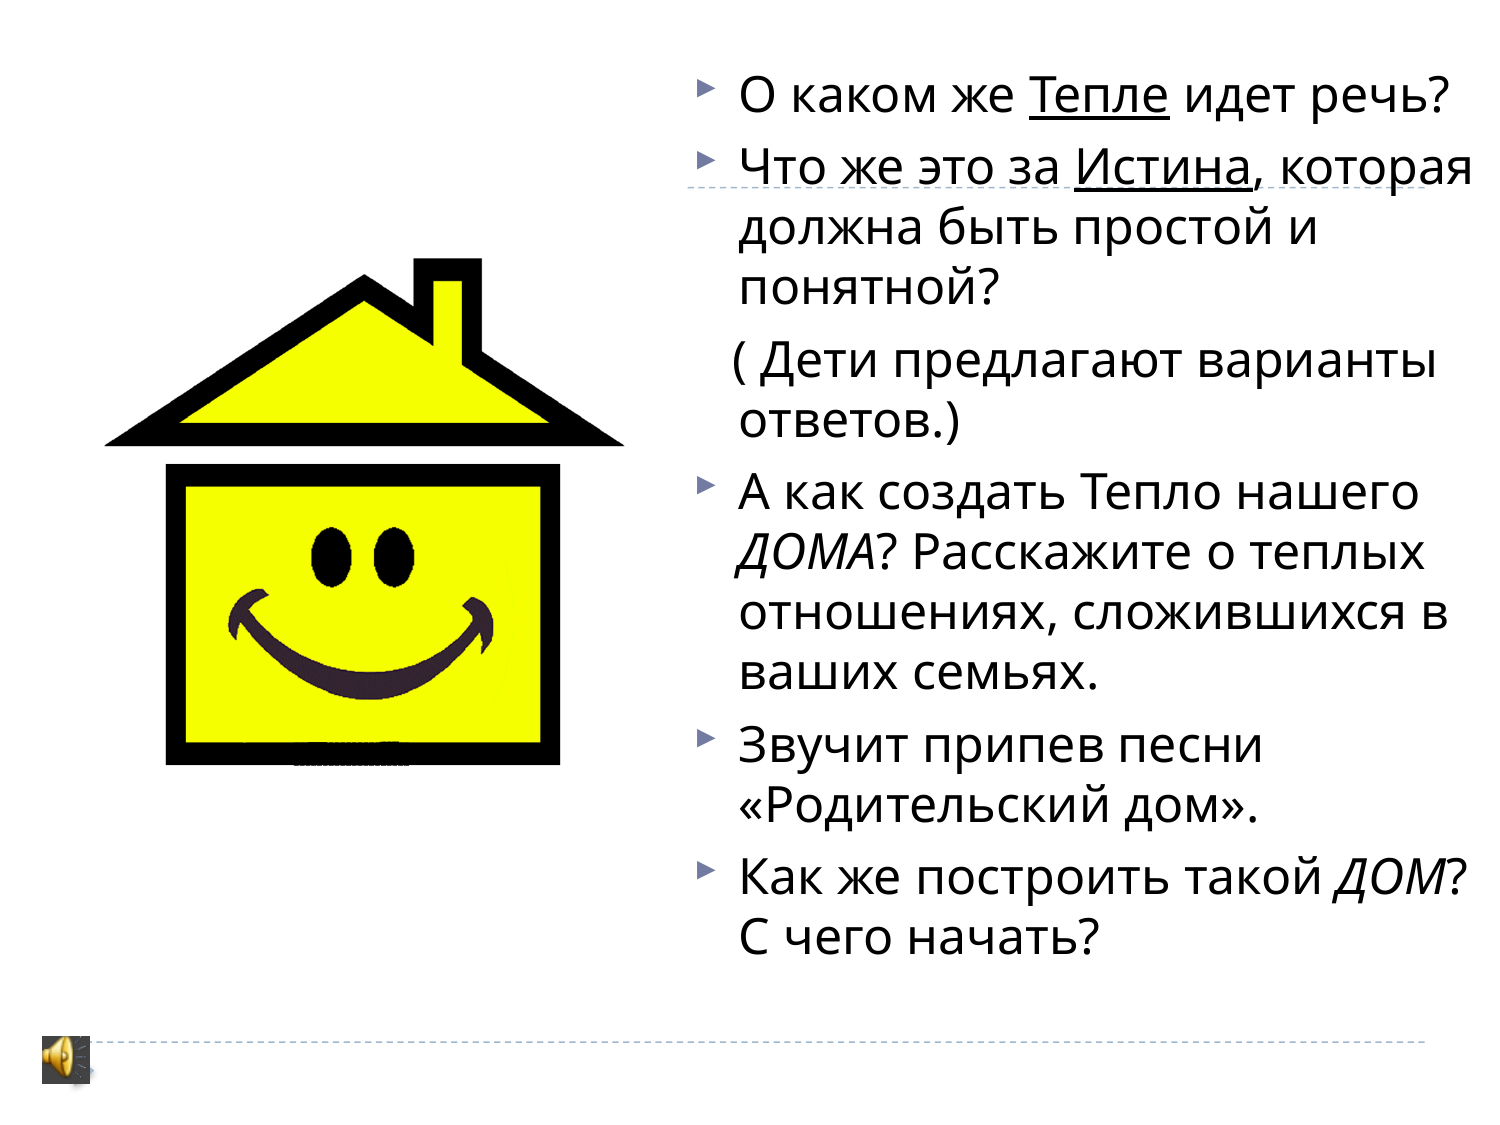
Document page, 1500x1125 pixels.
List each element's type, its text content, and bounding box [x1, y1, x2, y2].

picture [17, 184, 686, 853]
picture [40, 1034, 92, 1086]
list О каком же Тепле идет речь? Что же это за Истина, которая должна быть простой и понятной? ( Дети предлагают варианты ответов.) А как создать Тепло нашего ДОМА? Расскажите о теплых отношениях, сложившихся в ваших семьях. Звучит припев песни «Родительский дом». Как же построить такой ДОМ? С чего начать? [679, 54, 1500, 1125]
